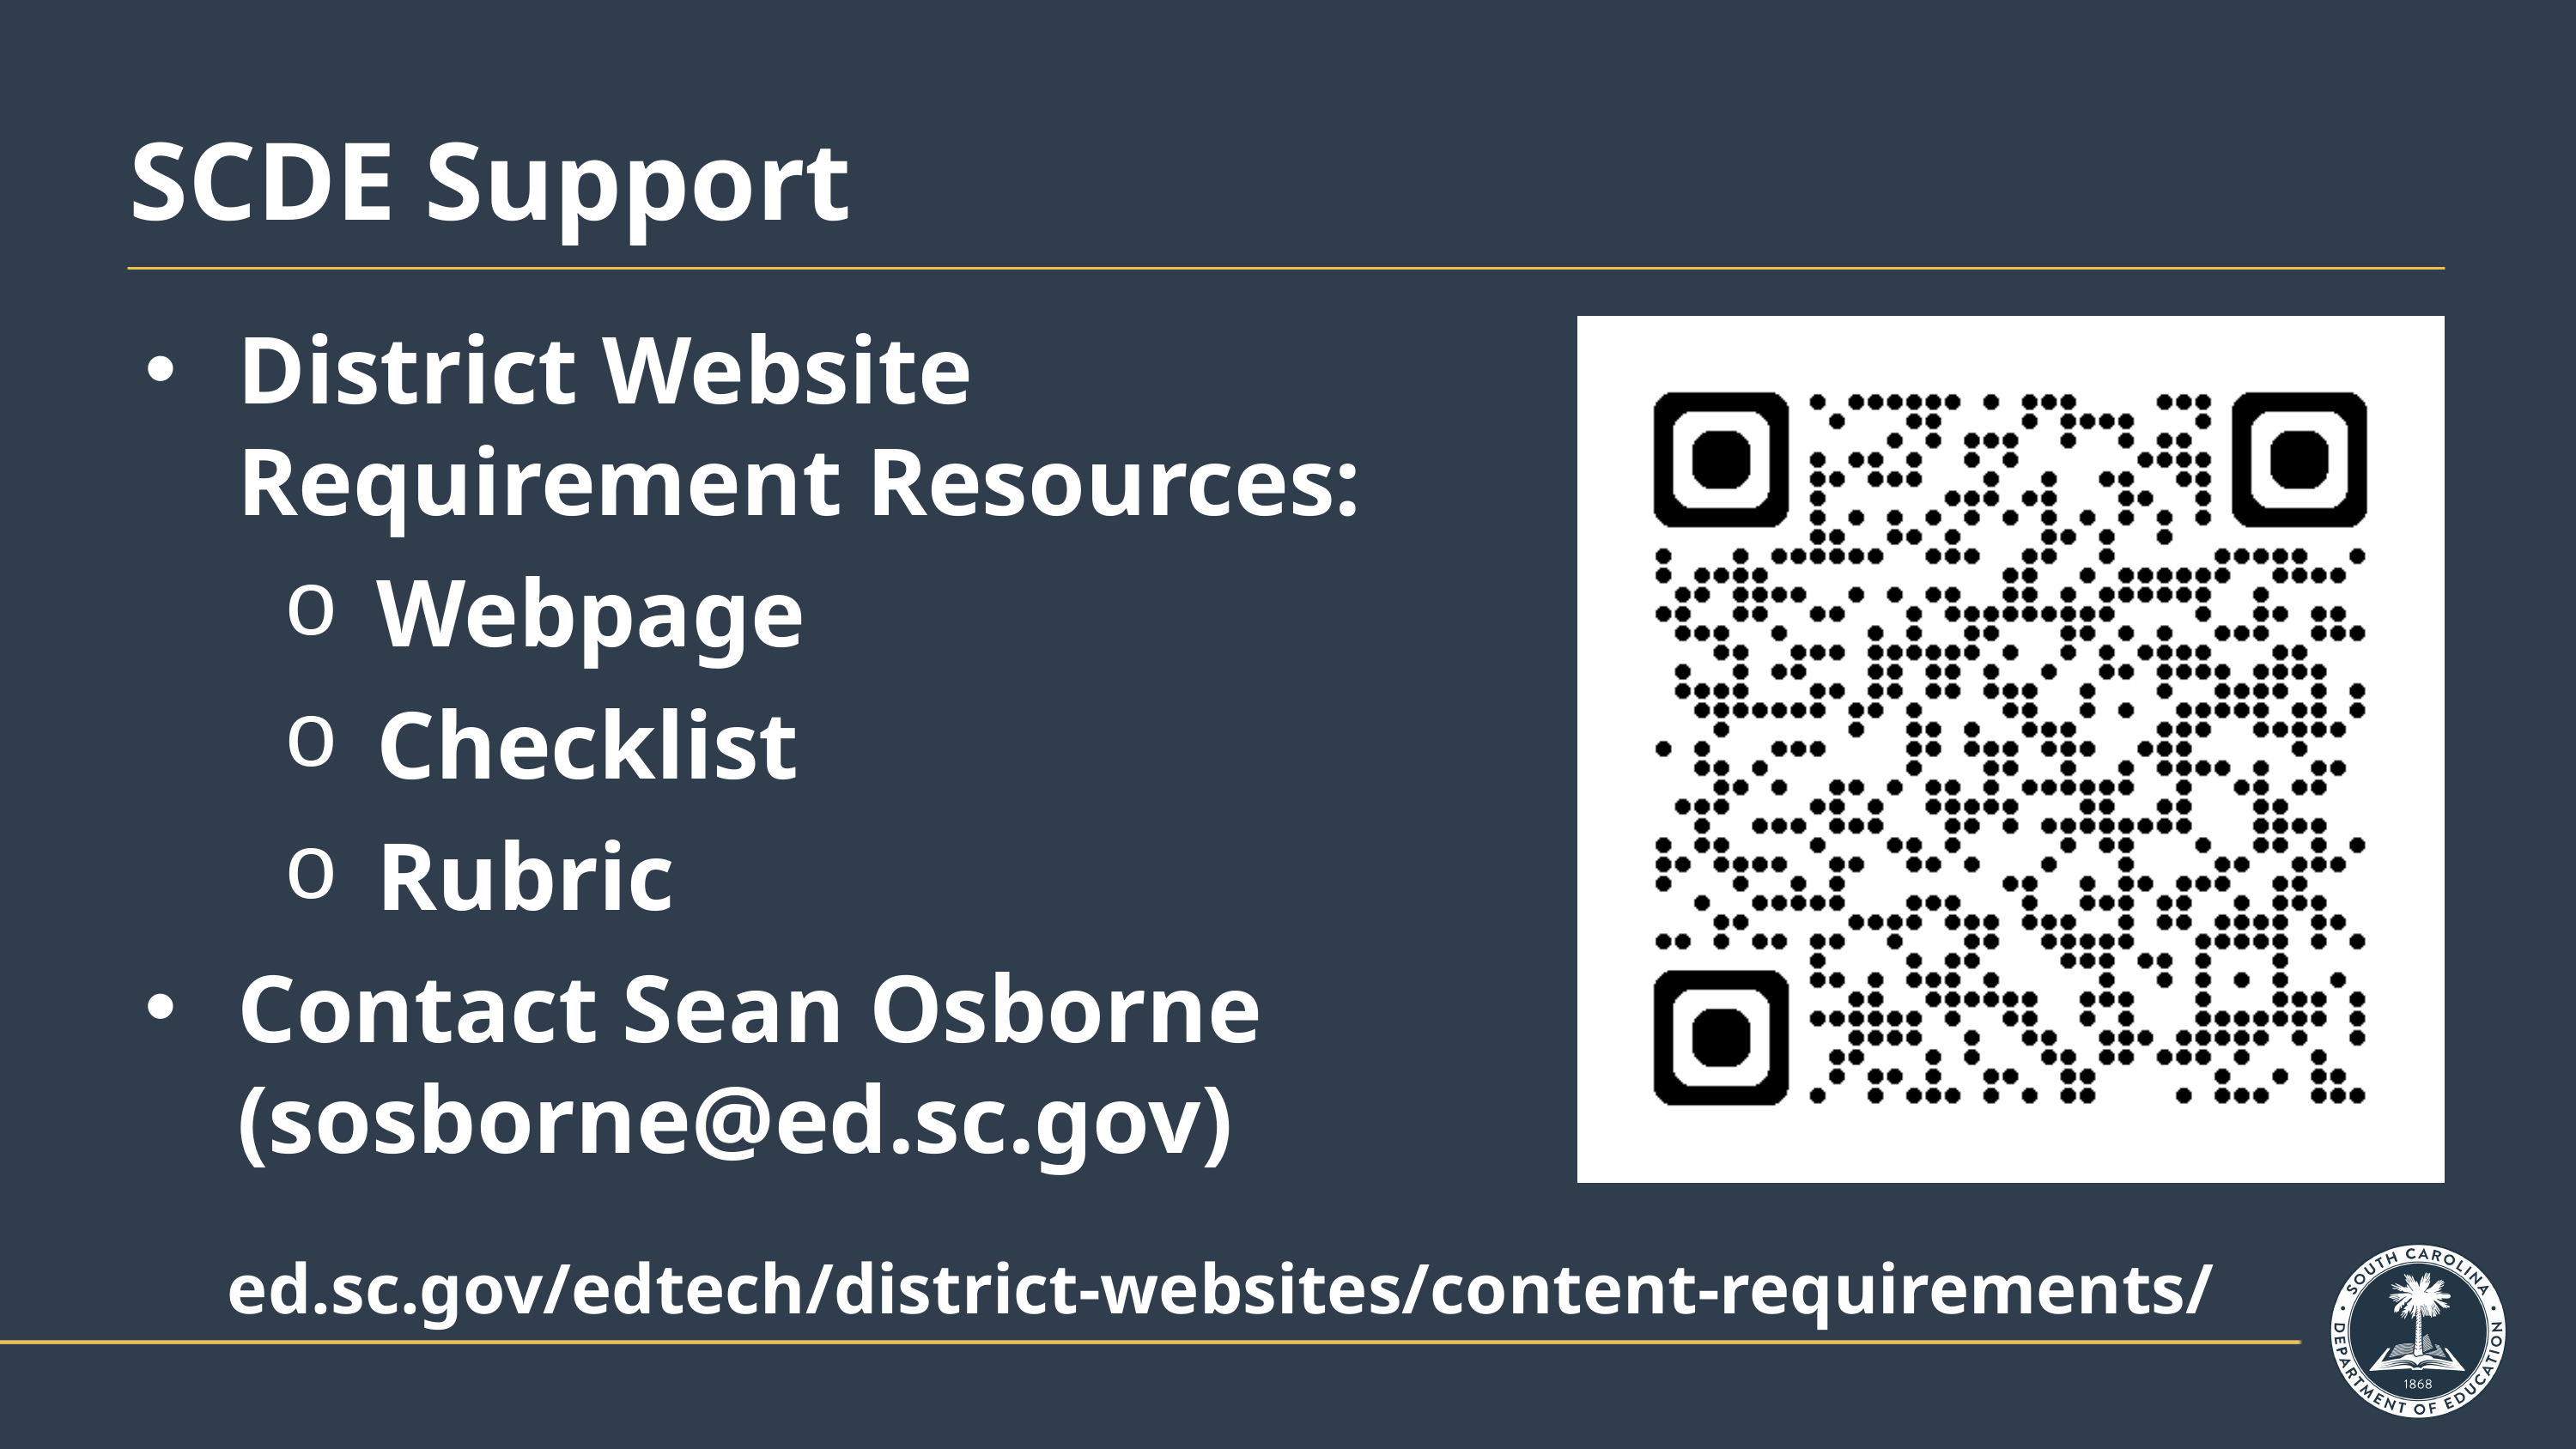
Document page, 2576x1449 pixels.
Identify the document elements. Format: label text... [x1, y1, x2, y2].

list District Website Requirement Resources: Webpage Checklist Rubric Contact Sean Osborne (sosborne@ed.sc.gov) [131, 305, 1503, 1183]
text_box ed.sc.gov/edtech/district-websites/content-requirements/ [214, 1239, 2318, 1369]
picture [2329, 1243, 2507, 1420]
picture [1577, 316, 2445, 1184]
title SCDE Support [129, 56, 2447, 299]
